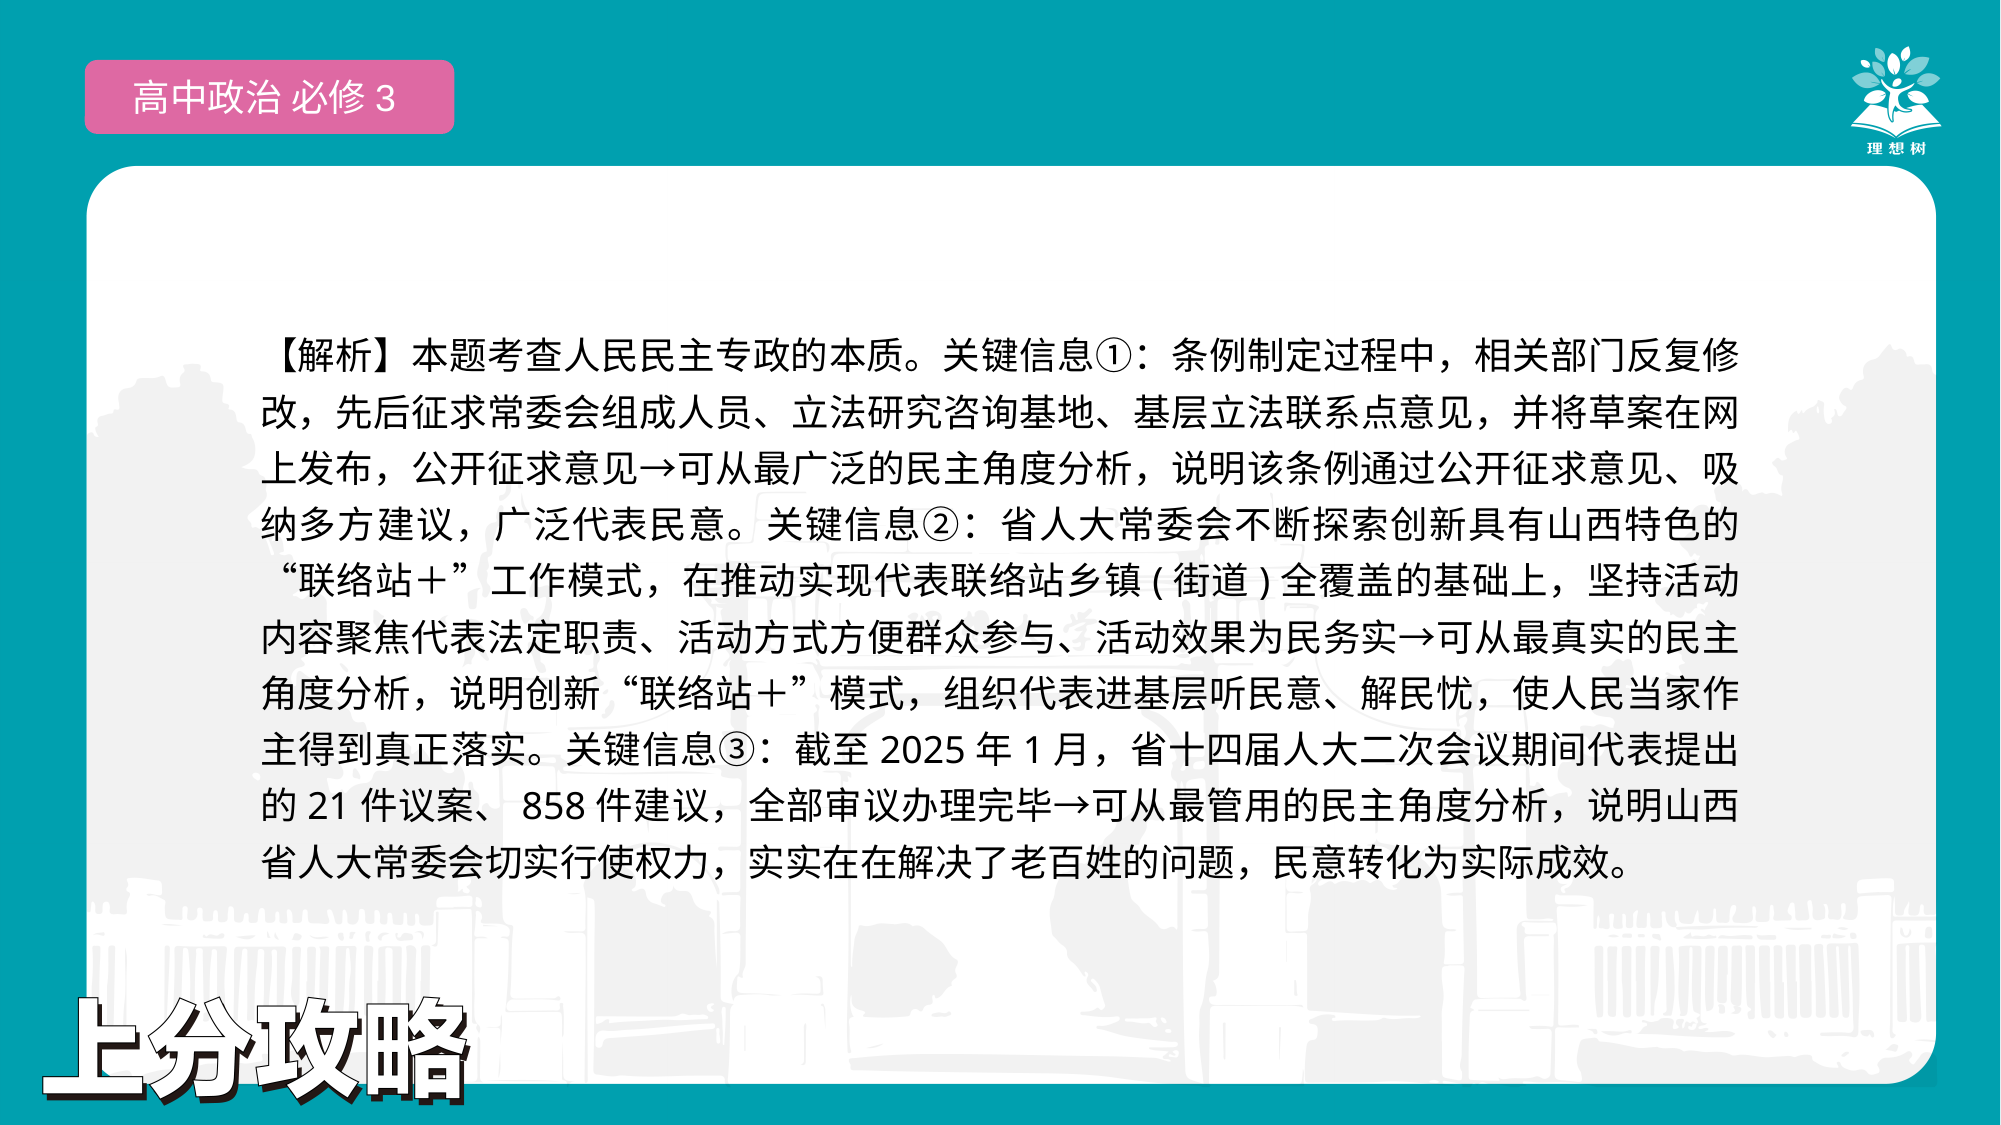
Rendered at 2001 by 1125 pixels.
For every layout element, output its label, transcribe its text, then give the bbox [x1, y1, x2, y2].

text_box 高中政治 必修3 [83, 58, 456, 135]
picture [0, 0, 2001, 1125]
text_box 【解析】本题考查人民民主专政的本质。关键信息①：条例制定过程中，相关部门反复修改，先后征求常委会组成人员、立法研究咨询基地、基层立法联系点意见，并将草案在网上发布，公开征求意见→可从最广泛的民主角度分析，说明该条例通过公开征求意见、吸纳多方建议，广泛代表民意。关键信息②：省人大常委会不断探索创新具有山西特色的“联络站＋”工作模式，在推动实现代表联络站乡镇(街道)全覆盖的基础上，坚持活动内容聚焦代表法定职责、活动方式方便群众参与、活动效果为民务实→可从最真实的民主角度分析，说明创新“联络站＋”模式，组织代表进基层听民意、解民忧，使人民当家作主得到真正落实。关键信息③：截至2025年1月，省十四届人大二次会议期间代表提出的21件议案、858件建议，全部审议办理完毕→可从最管用的民主角度分析，说明山西省人大常委会切实行使权力，实实在在解决了老百姓的问题，民意转化为实际成效。 [245, 313, 1755, 813]
